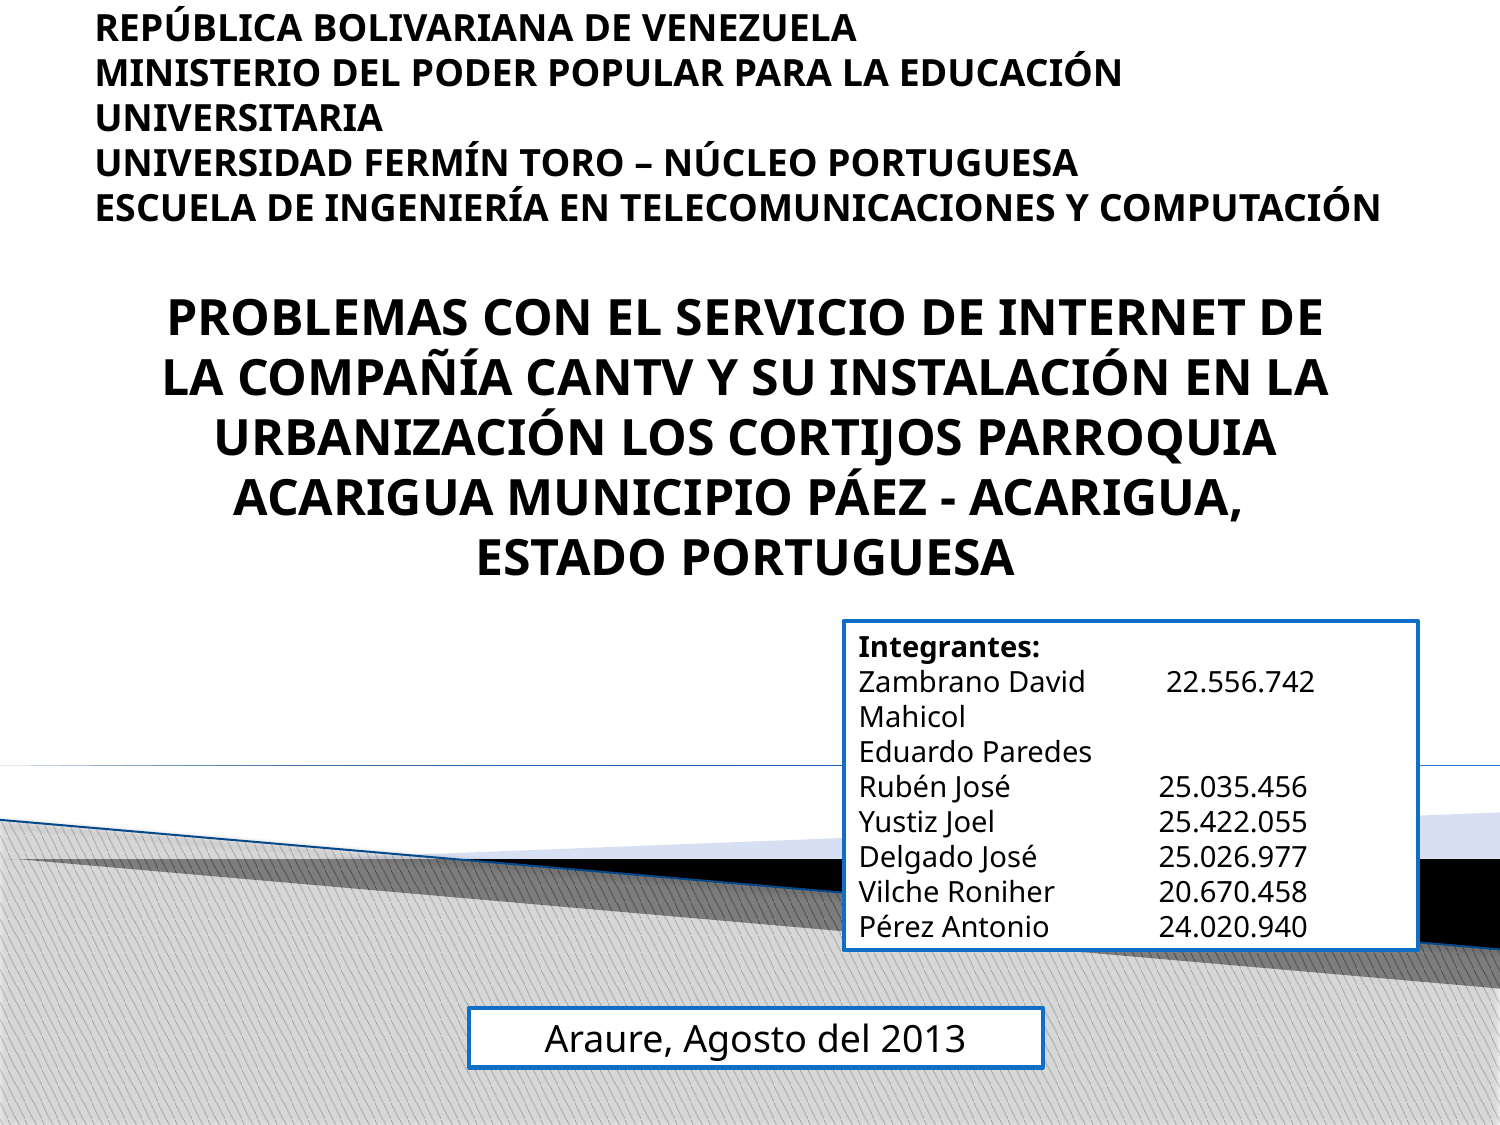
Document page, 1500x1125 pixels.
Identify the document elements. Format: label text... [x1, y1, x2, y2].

picture [1080, 944, 1500, 989]
text_box Integrantes: Zambrano David 22.556.742 Mahicol Eduardo Paredes Rubén José 25.035.456 Yustiz Joel 25.422.055 Delgado José 25.026.977 Vilche Roniher 20.670.458 Pérez Antonio 24.020.940 [842, 619, 1420, 952]
text_box PROBLEMAS CON EL SERVICIO DE INTERNET DE LA COMPAÑÍA CANTV Y SU INSTALACIÓN EN LA URBANIZACIÓN LOS CORTIJOS PARROQUIA ACARIGUA MUNICIPIO PÁEZ - ACARIGUA, ESTADO PORTUGUESA [70, 281, 1421, 598]
picture [5, 859, 842, 932]
title REPÚBLICA BOLIVARIANA DE VENEZUELA MINISTERIO DEL PODER POPULAR PARA LA EDUCACIÓN UNIVERSITARIA UNIVERSIDAD FERMÍN TORO – NÚCLEO PORTUGUESA ESCUELA DE INGENIERÍA EN TELECOMUNICACIONES Y COMPUTACIÓN [79, 58, 1430, 282]
text_box Araure, Agosto del 2013 [467, 1006, 1045, 1070]
